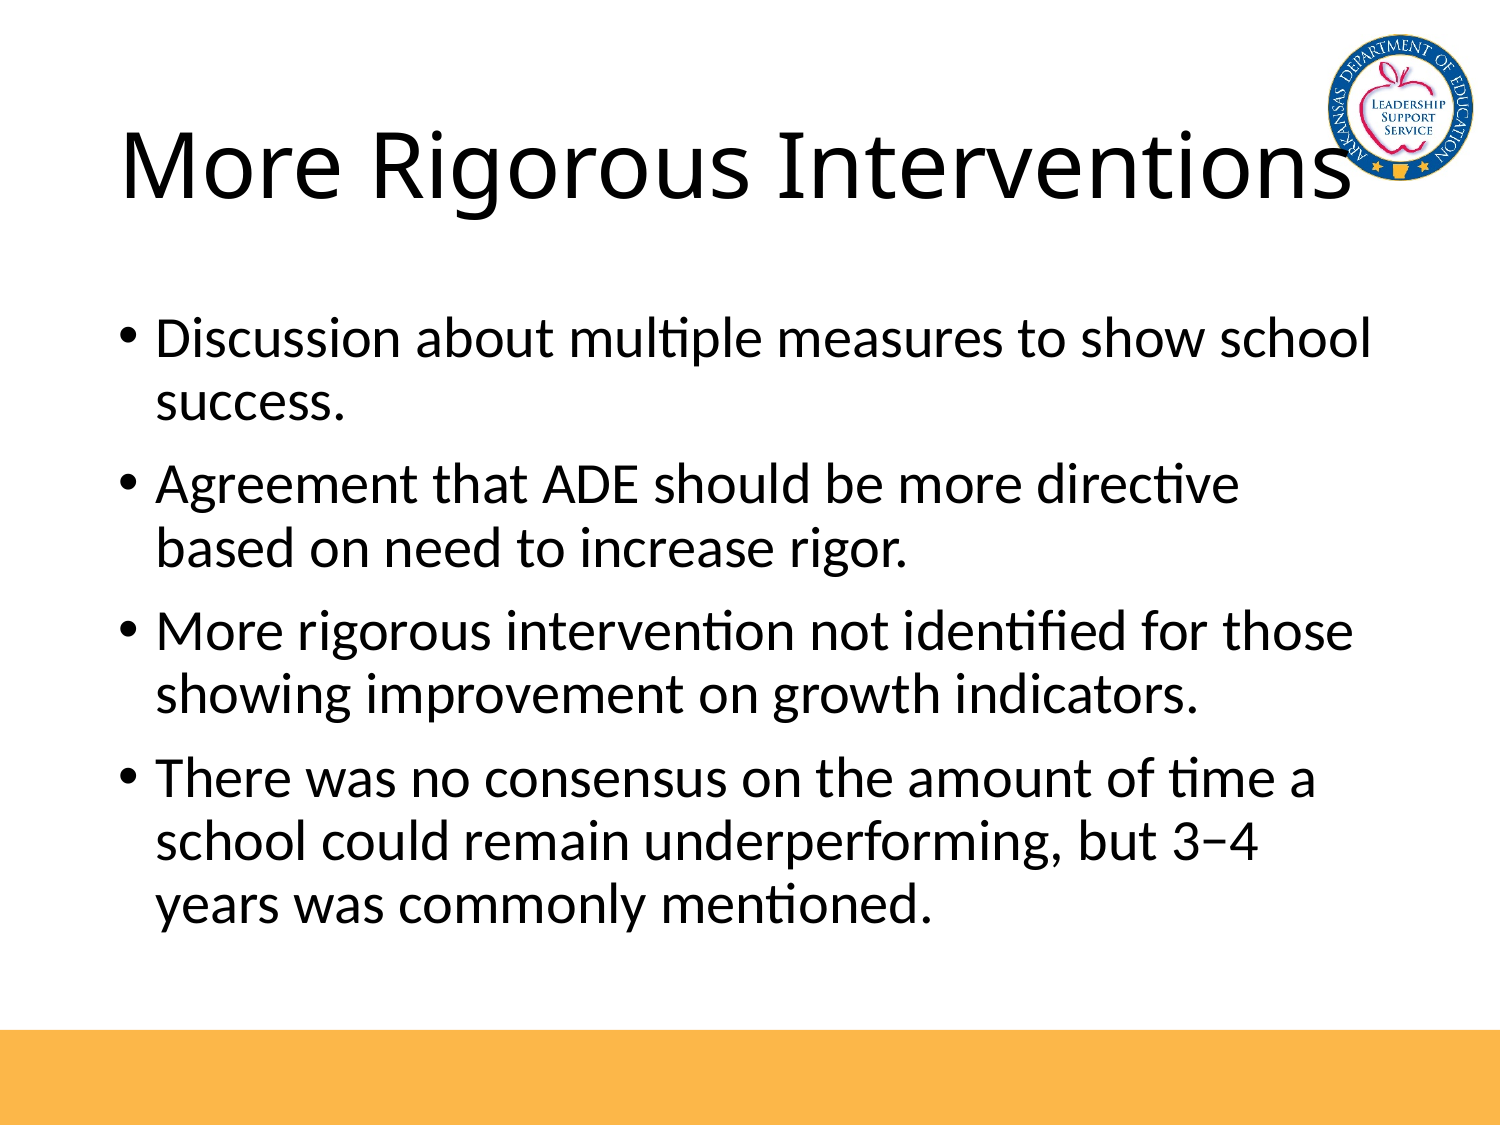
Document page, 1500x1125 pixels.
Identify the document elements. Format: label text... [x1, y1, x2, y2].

title More Rigorous Interventions [103, 59, 1397, 278]
picture [1327, 34, 1478, 181]
list Discussion about multiple measures to show school success. Agreement that ADE should be more directive based on need to increase rigor. More rigorous intervention not identified for those showing improvement on growth indicators. There was no consensus on the amount of time a school could remain underperforming, but 3−4 years was commonly mentioned. [103, 299, 1397, 1014]
